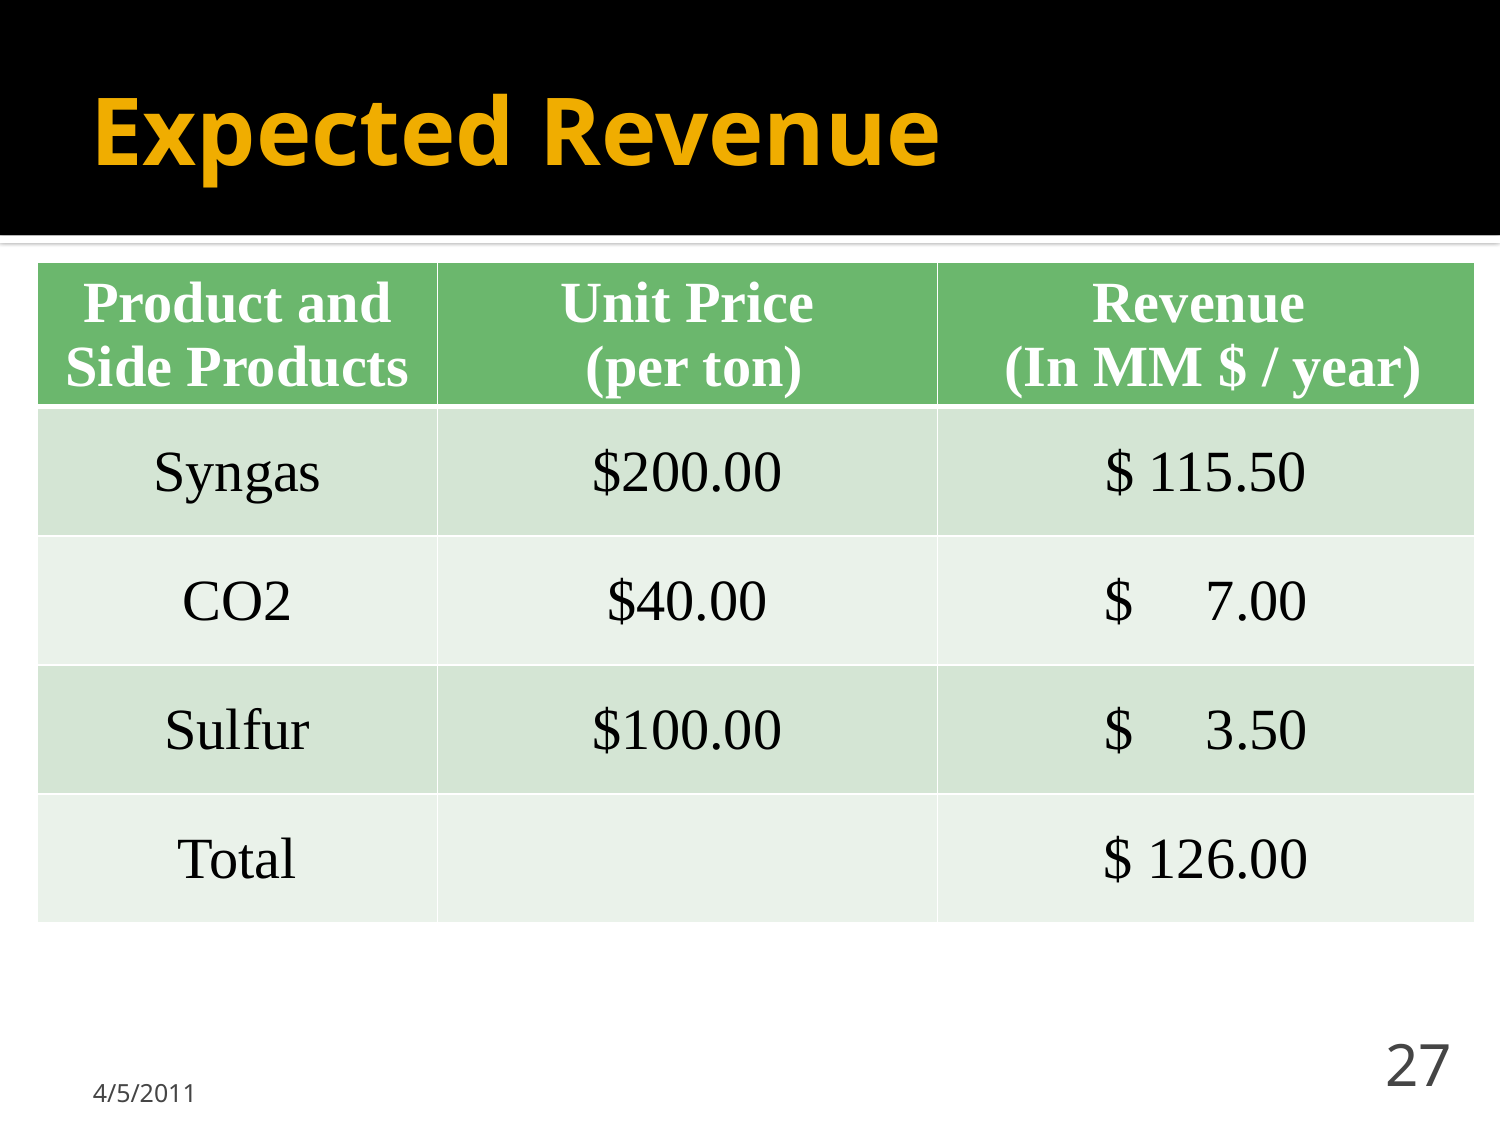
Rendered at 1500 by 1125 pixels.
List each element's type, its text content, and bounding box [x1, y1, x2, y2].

table_cell CO2 [38, 537, 437, 664]
table_cell [438, 795, 937, 922]
table_cell $ 126.00 [938, 795, 1474, 922]
title Expected Revenue [75, 25, 1425, 231]
slide_number 27 [1345, 1062, 1467, 1108]
table_cell $ 7.00 [938, 537, 1474, 664]
table_cell $100.00 [438, 666, 937, 793]
table_header Revenue (In MM $ / year) [938, 263, 1474, 404]
table_cell $40.00 [438, 537, 937, 664]
table_header Product and Side Products [38, 263, 437, 404]
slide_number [75, 1062, 425, 1108]
table_cell Total [38, 795, 437, 922]
table_cell Syngas [38, 409, 437, 535]
table_cell $ 115.50 [938, 409, 1474, 535]
table_cell $ 3.50 [938, 666, 1474, 793]
table_cell Sulfur [38, 666, 437, 793]
table_header Unit Price (per ton) [438, 263, 937, 404]
table_cell $200.00 [438, 409, 937, 535]
